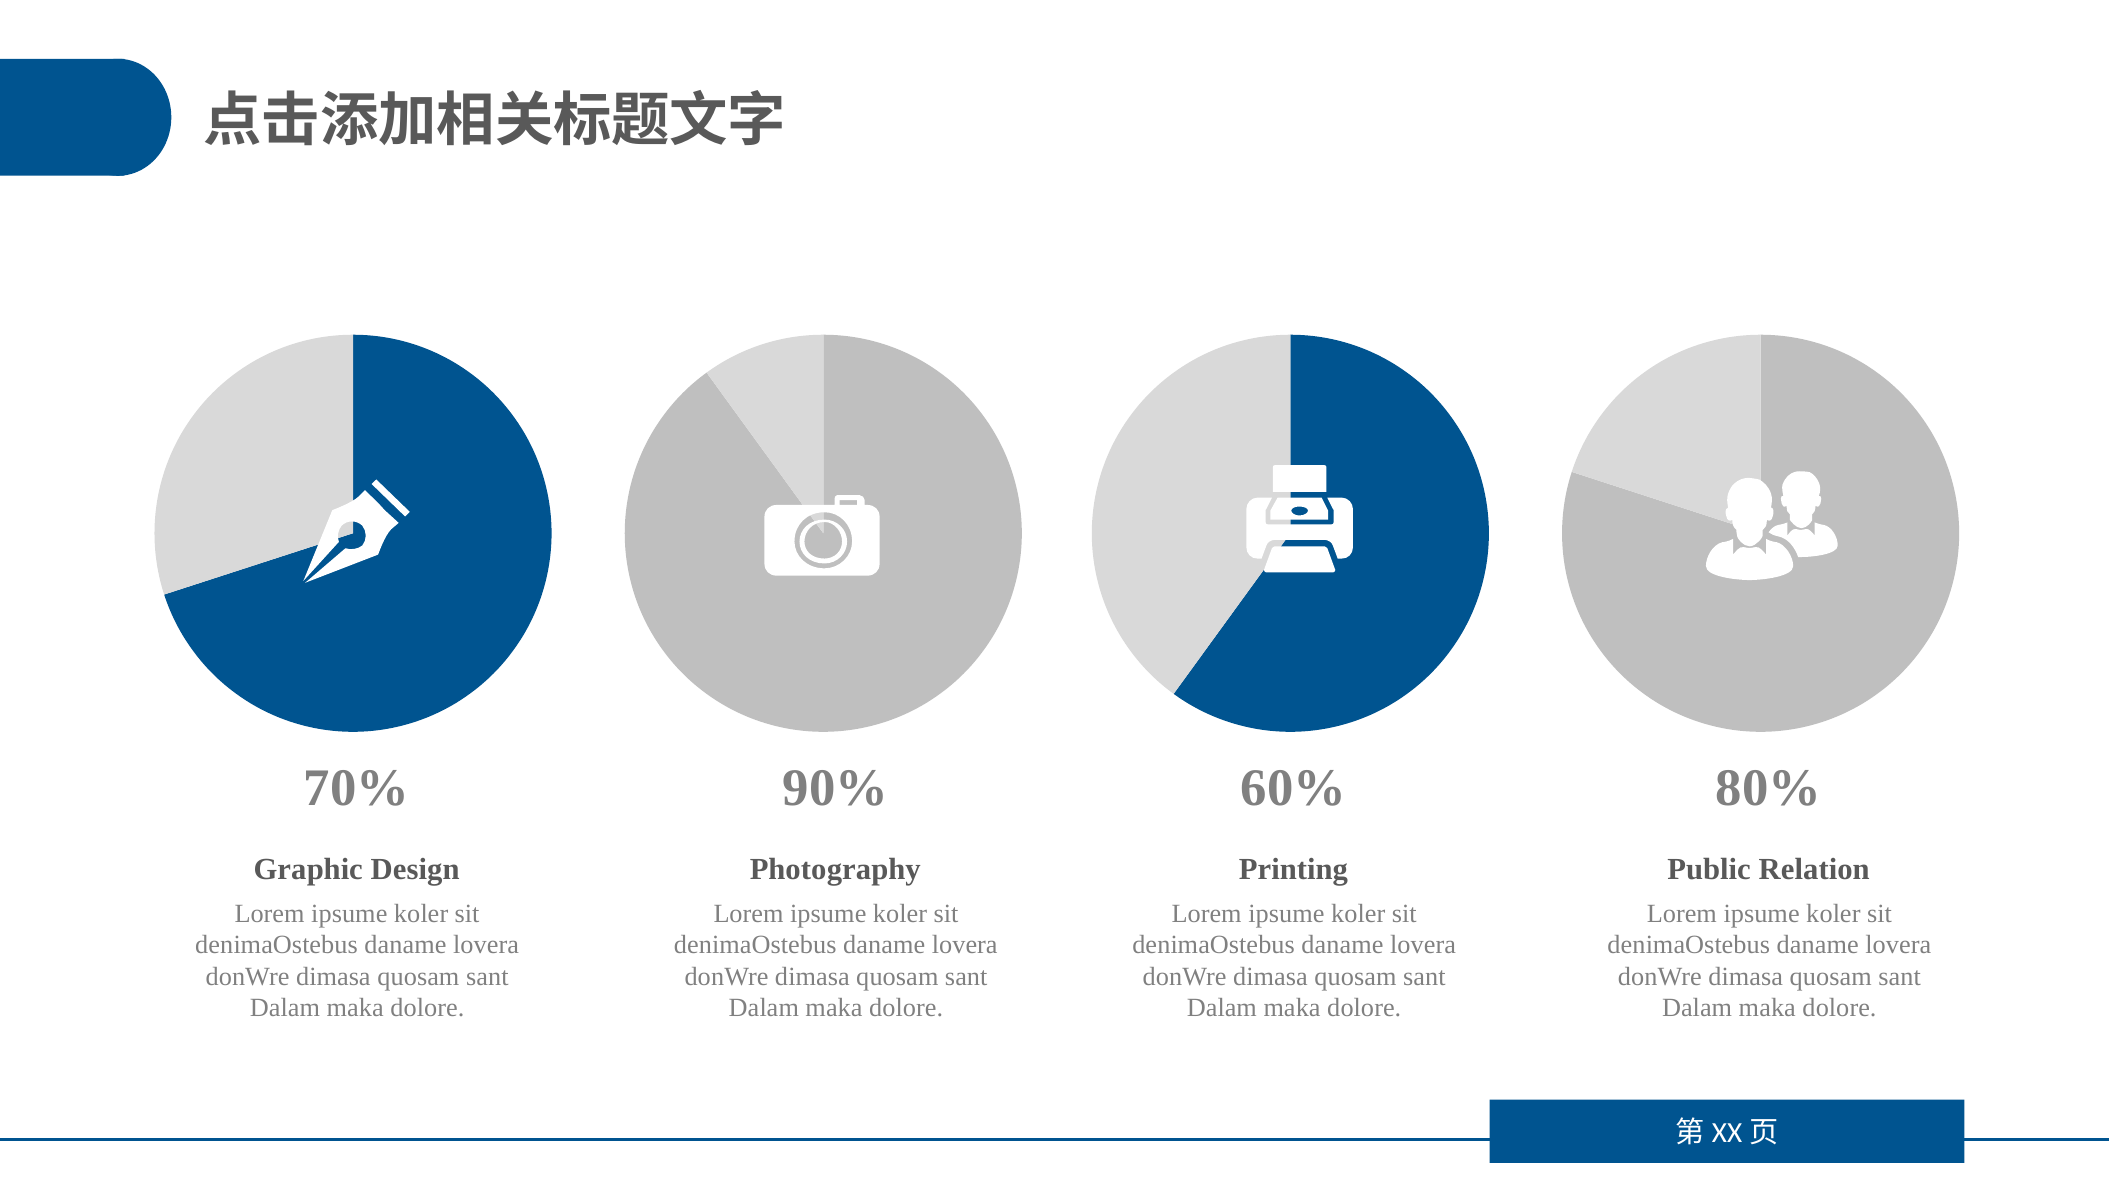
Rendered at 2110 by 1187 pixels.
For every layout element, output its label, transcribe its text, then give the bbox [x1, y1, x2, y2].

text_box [641, 823, 1031, 1032]
slide_number 第XX页 [1489, 1099, 1965, 1139]
text_box 60% [1215, 762, 1372, 822]
chart [606, 326, 1041, 741]
chart [1073, 326, 1508, 741]
slide_number 第XX页 [1489, 1140, 1965, 1163]
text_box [0, 58, 172, 176]
text_box 点击添加相关标题文字 [188, 74, 838, 160]
text_box 80% [1690, 762, 1847, 822]
chart [135, 326, 571, 741]
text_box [1575, 823, 1964, 1032]
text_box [1100, 823, 1489, 1032]
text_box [303, 479, 410, 583]
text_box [163, 823, 552, 1032]
text_box 70% [278, 762, 435, 822]
text_box 90% [757, 762, 914, 822]
chart [1543, 326, 1978, 741]
